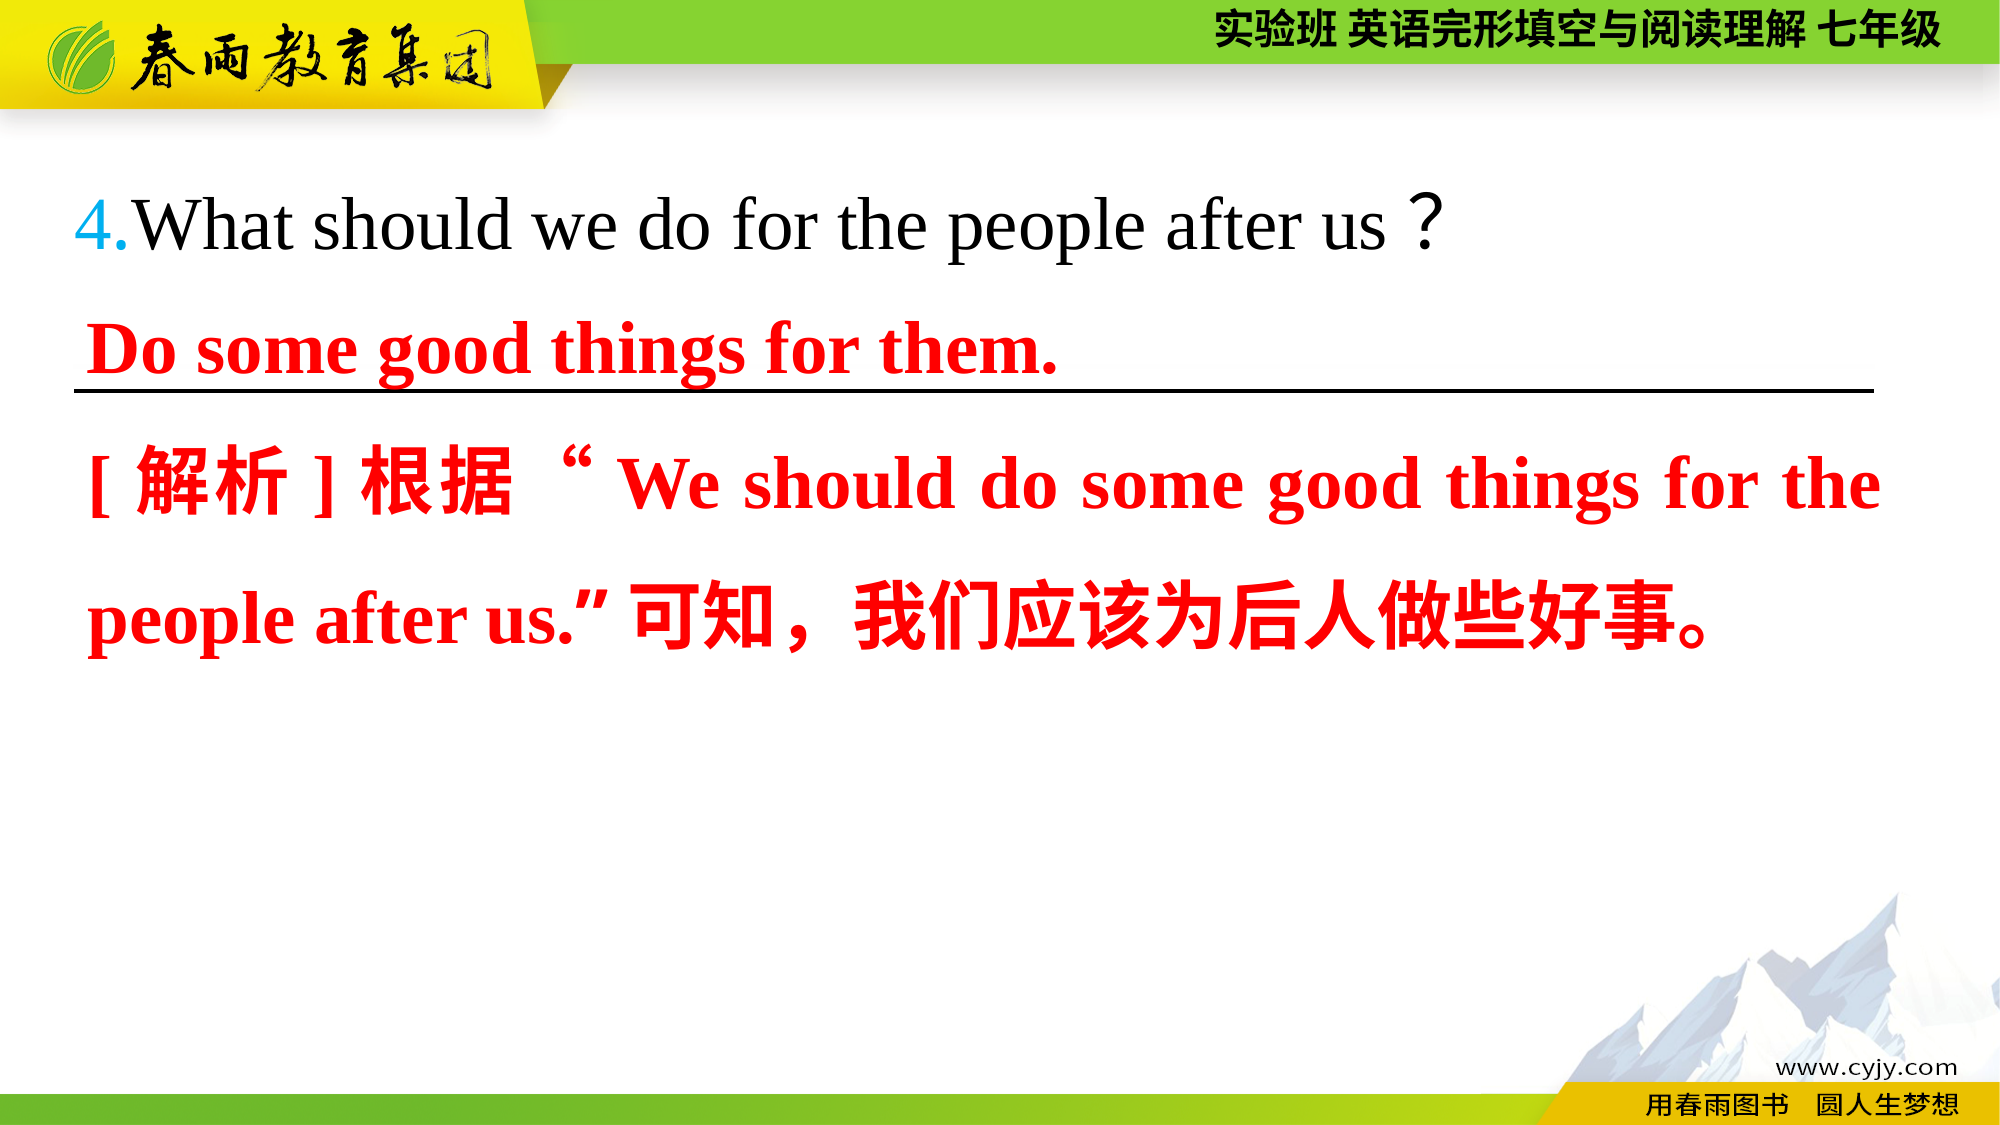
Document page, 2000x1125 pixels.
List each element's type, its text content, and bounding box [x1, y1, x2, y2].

text_box [解析]根据“We should do some good things for the people after us.”可知，我们应该为后人做些好事。 [72, 380, 1898, 666]
picture [0, 0, 2000, 1125]
text_box Do some good things for them. [71, 245, 1899, 396]
list 4.What should we do for the people after us？ ———————————————————————— [59, 122, 1944, 411]
